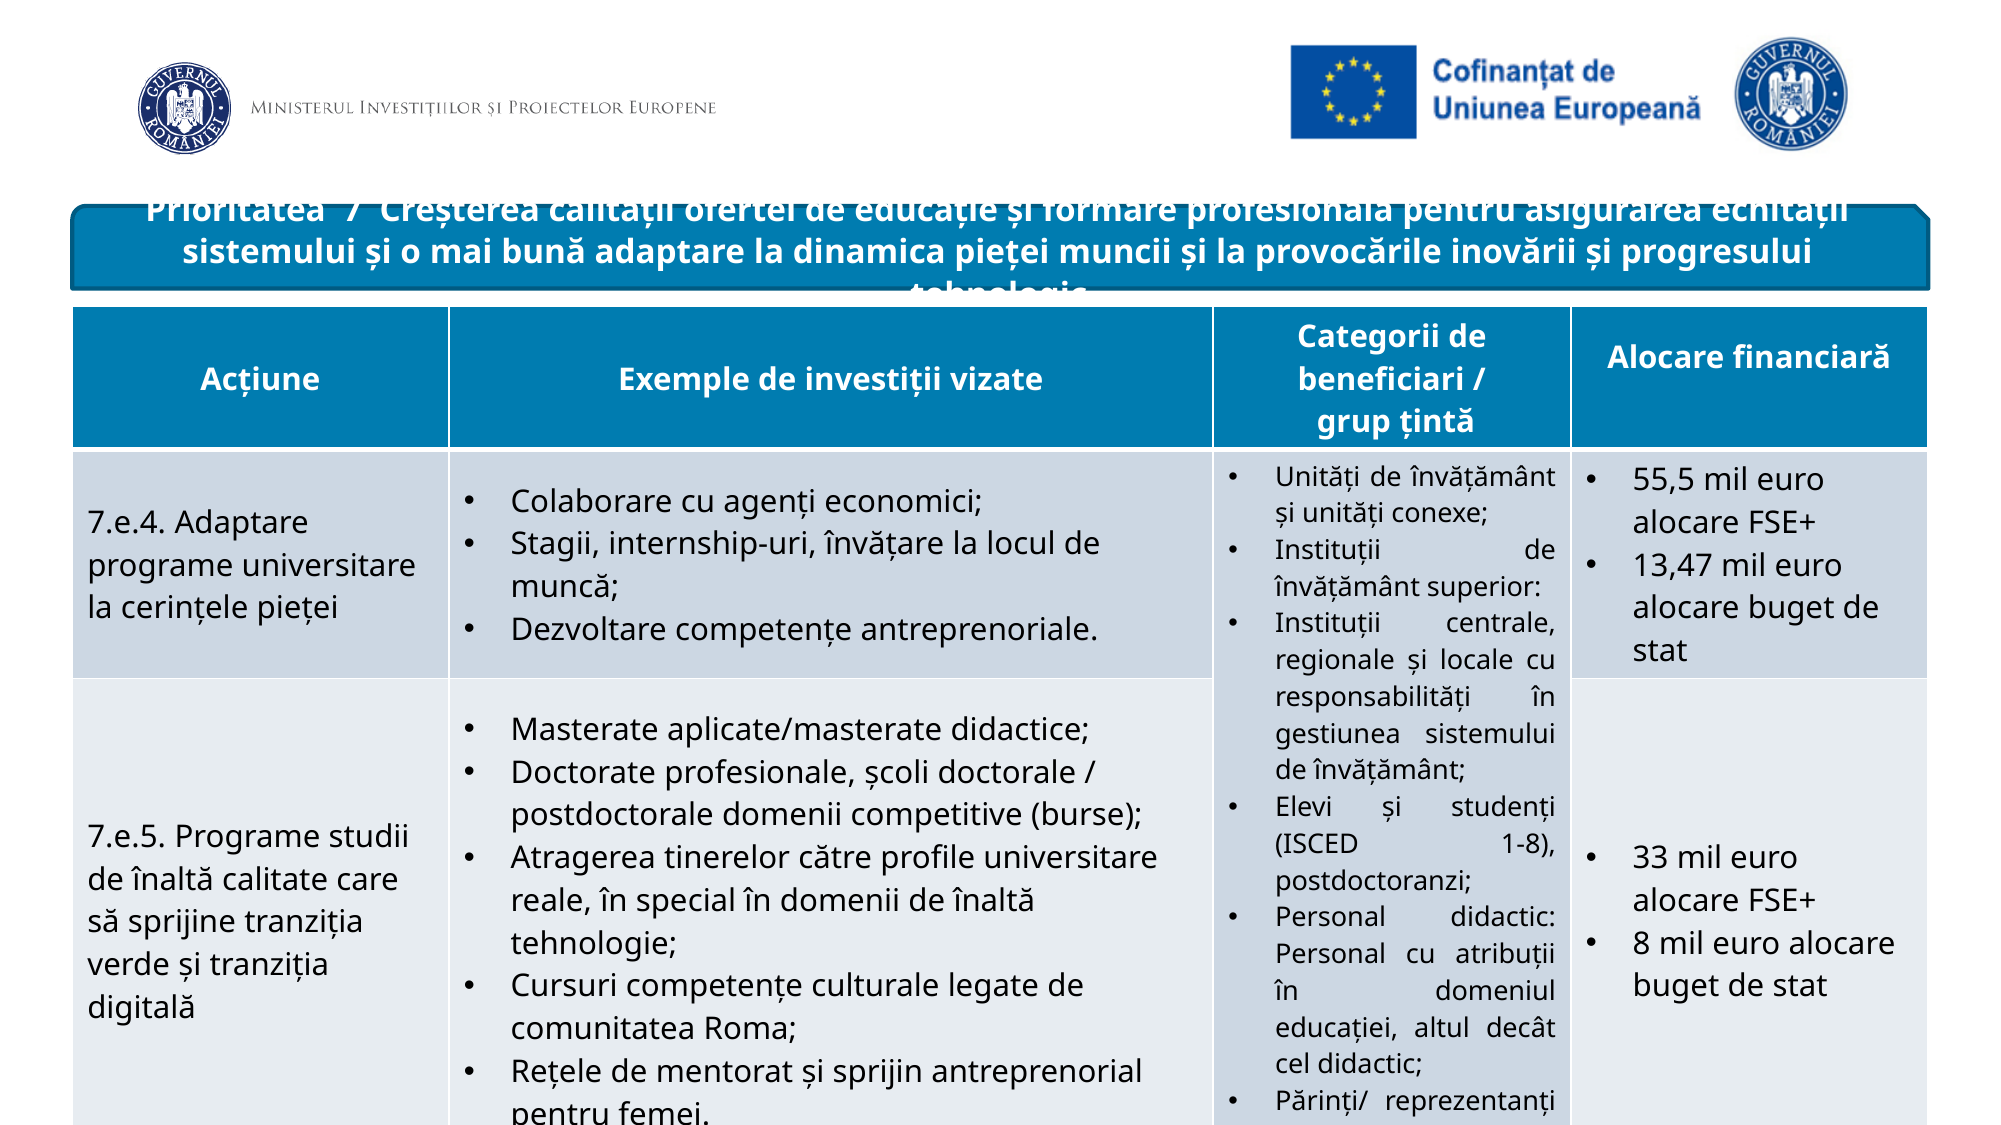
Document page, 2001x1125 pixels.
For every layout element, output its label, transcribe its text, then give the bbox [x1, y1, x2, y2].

table_header Categorii de beneficiari / grup țintă [1214, 307, 1570, 447]
table_cell 33 mil euro alocare FSE+ 8 mil euro alocare buget de stat [1572, 679, 1927, 1125]
table_cell 55,5 mil euro alocare FSE+ 13,47 mil euro alocare buget de stat [1572, 452, 1927, 678]
table_cell Masterate aplicate/masterate didactice; Doctorate profesionale, școli doctorale / postdoctorale domenii competitive (burse); Atragerea tinerelor către profile universitare reale, în special în domenii de înaltă tehnologie; Cursuri competențe culturale legate de comunitatea Roma; Rețele de mentorat și sprijin antreprenorial pentru femei. [450, 679, 1212, 1125]
table_cell Colaborare cu agenți economici; Stagii, internship-uri, învățare la locul de muncă; Dezvoltare competențe antreprenoriale. [450, 452, 1212, 678]
table_header Acțiune [73, 307, 448, 447]
table_cell Unități de învățământ și unități conexe; Instituții de învățământ superior: Instituții centrale, regionale și locale cu responsabilități în gestiunea sistemului de învățământ; Elevi și studenți (ISCED 1-8), postdoctoranzi; Personal didactic: Personal cu atribuții în domeniul educației, altul decât cel didactic; Părinți/ reprezentanți legali/ tutori. [1214, 452, 1570, 1125]
picture [133, 57, 814, 156]
table_header Exemple de investiții vizate [450, 307, 1212, 447]
table_header Alocare financiară [1572, 307, 1927, 447]
table_cell 7.e.5. Programe studii de înaltă calitate care să sprijine tranziția verde și tranziția digitală [73, 679, 448, 1125]
picture [1250, 0, 1867, 199]
text_box Prioritatea 7 Creșterea calității ofertei de educație și formare profesională pentru asigurarea echității sistemului și o mai bună adaptare la dinamica pieței muncii și la provocările inovării și progresului tehnologic [70, 203, 1931, 291]
table_cell 7.e.4. Adaptare programe universitare la cerințele pieței [73, 452, 448, 678]
